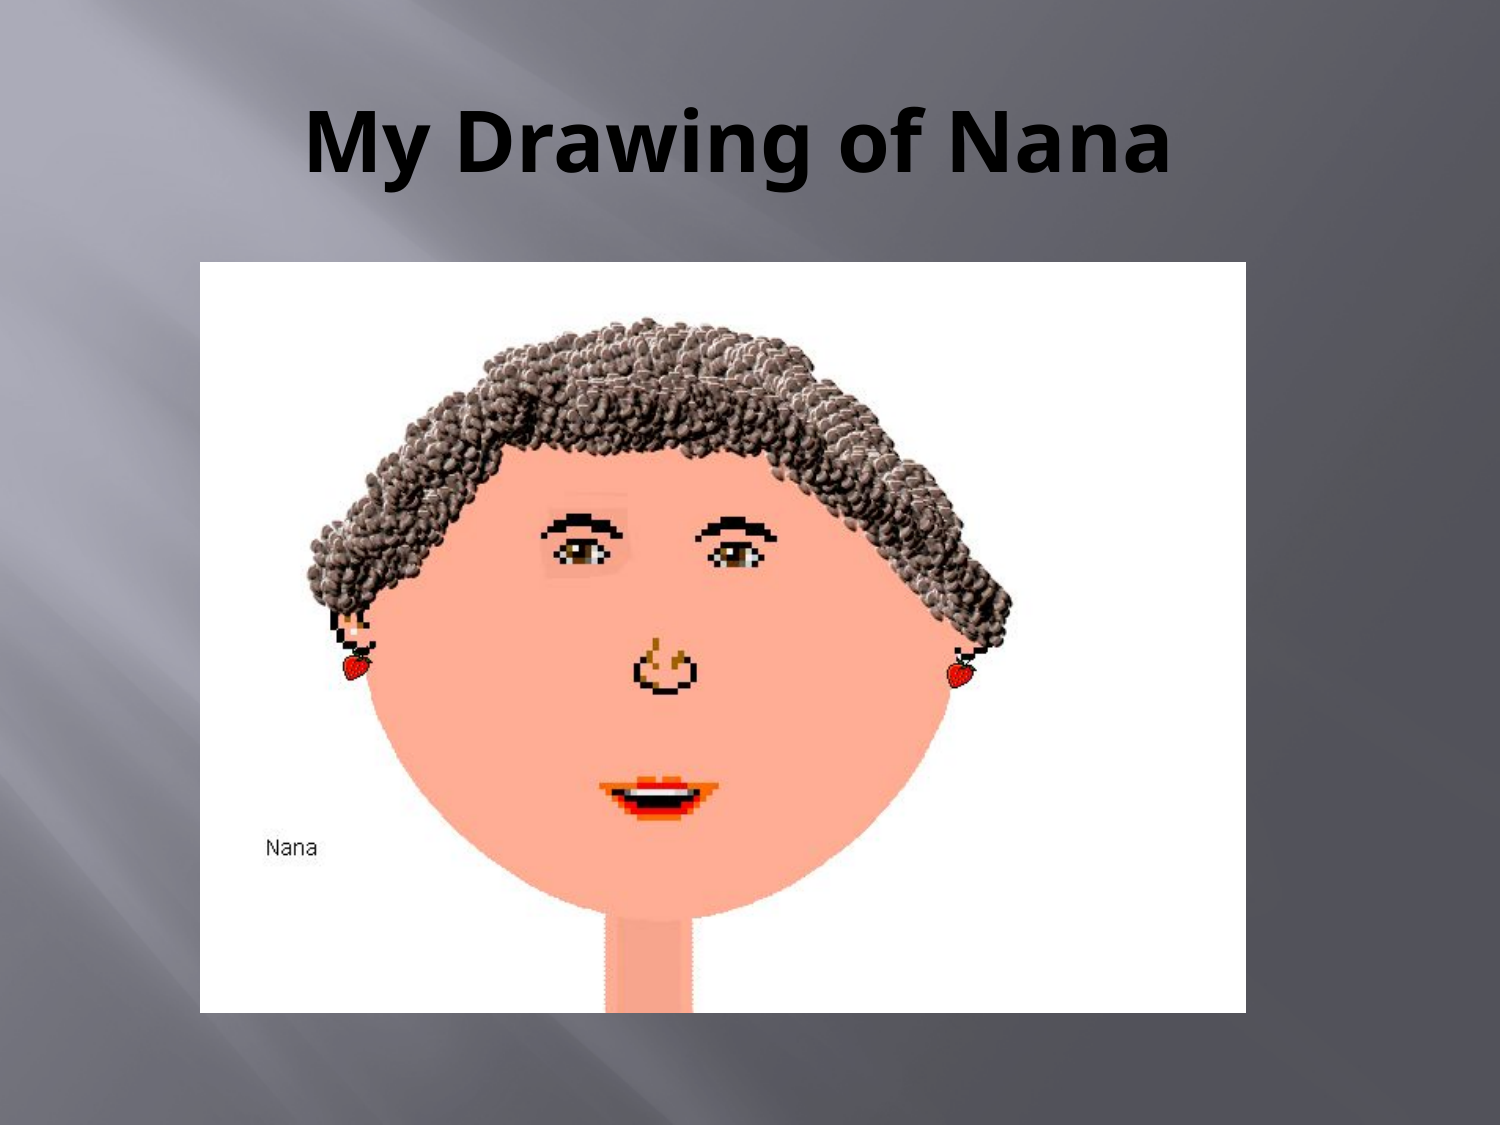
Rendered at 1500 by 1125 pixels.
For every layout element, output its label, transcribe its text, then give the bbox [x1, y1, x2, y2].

title My Drawing of Nana [75, 45, 1425, 233]
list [199, 262, 1246, 1013]
